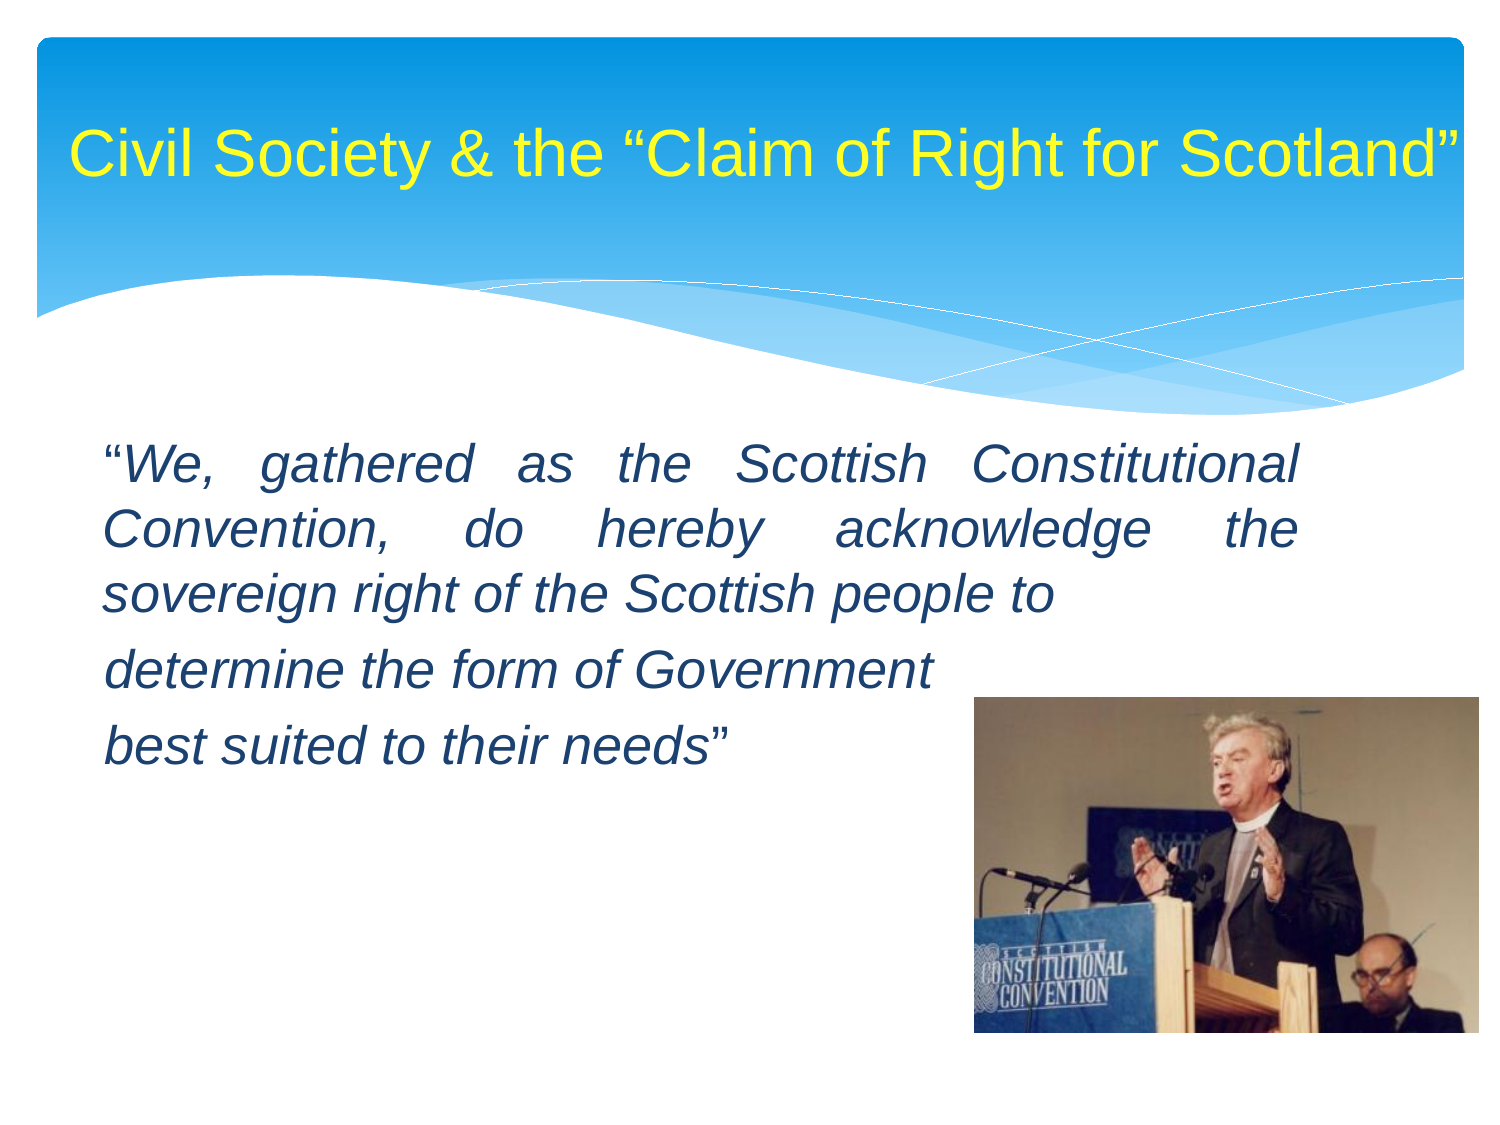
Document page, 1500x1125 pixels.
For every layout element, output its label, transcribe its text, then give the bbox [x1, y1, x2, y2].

list “We, gathered as the Scottish Constitutional Convention, do hereby acknowledge the sovereign right of the Scottish people to determine the form of Government best suited to their needs” [41, 420, 1317, 837]
title Civil Society & the “Claim of Right for Scotland” [29, 78, 1500, 222]
picture [974, 697, 1479, 1034]
